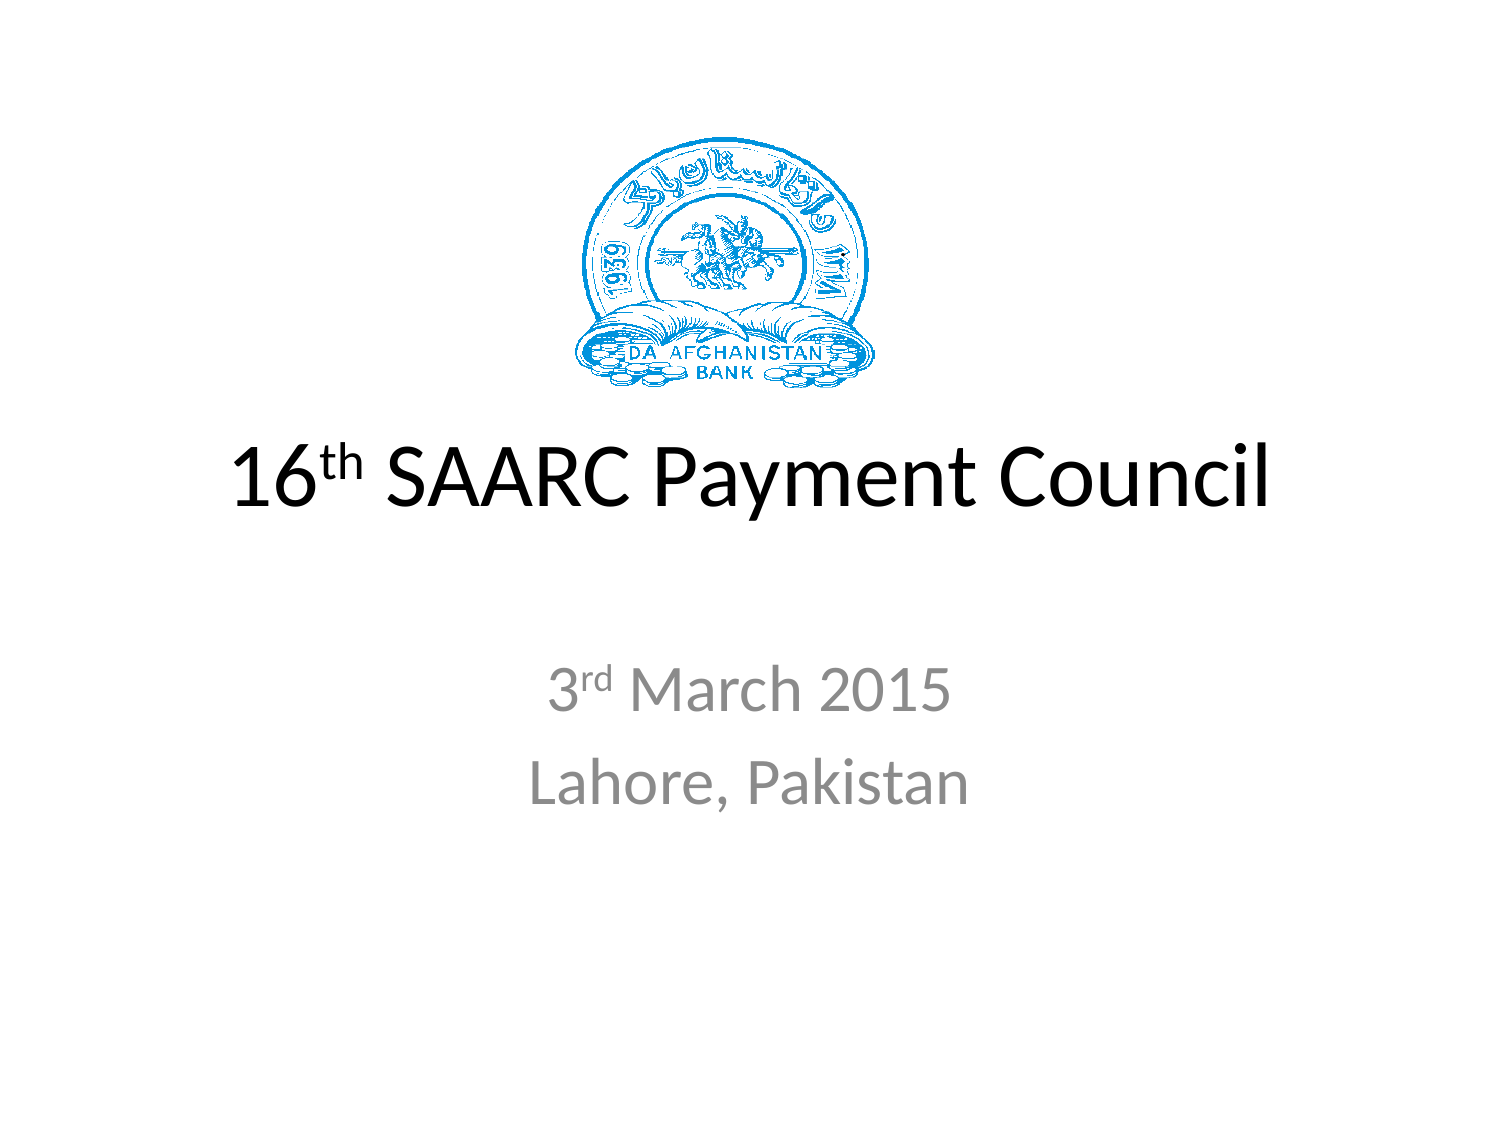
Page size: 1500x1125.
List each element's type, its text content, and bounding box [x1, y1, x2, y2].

picture [817, 376, 836, 381]
picture [834, 252, 844, 257]
picture [810, 329, 831, 334]
picture [702, 255, 708, 262]
picture [815, 262, 838, 271]
picture [624, 343, 629, 361]
picture [696, 275, 703, 281]
subtitle 3rd March 2015 Lahore, Pakistan [225, 637, 1275, 925]
picture [767, 370, 785, 378]
picture [701, 330, 710, 338]
picture [646, 376, 663, 381]
picture [683, 252, 697, 272]
picture [745, 137, 876, 349]
picture [832, 359, 848, 368]
picture [574, 304, 833, 389]
picture [602, 359, 618, 364]
picture [715, 232, 725, 252]
picture [594, 366, 608, 371]
picture [628, 365, 647, 370]
picture [814, 252, 829, 264]
picture [578, 327, 611, 355]
picture [593, 352, 608, 356]
title 16th SAARC Payment Council [112, 349, 1388, 591]
picture [613, 375, 630, 380]
picture [587, 143, 863, 337]
picture [842, 263, 846, 275]
picture [803, 367, 821, 372]
picture [803, 360, 876, 389]
picture [574, 137, 703, 347]
picture [786, 375, 806, 383]
